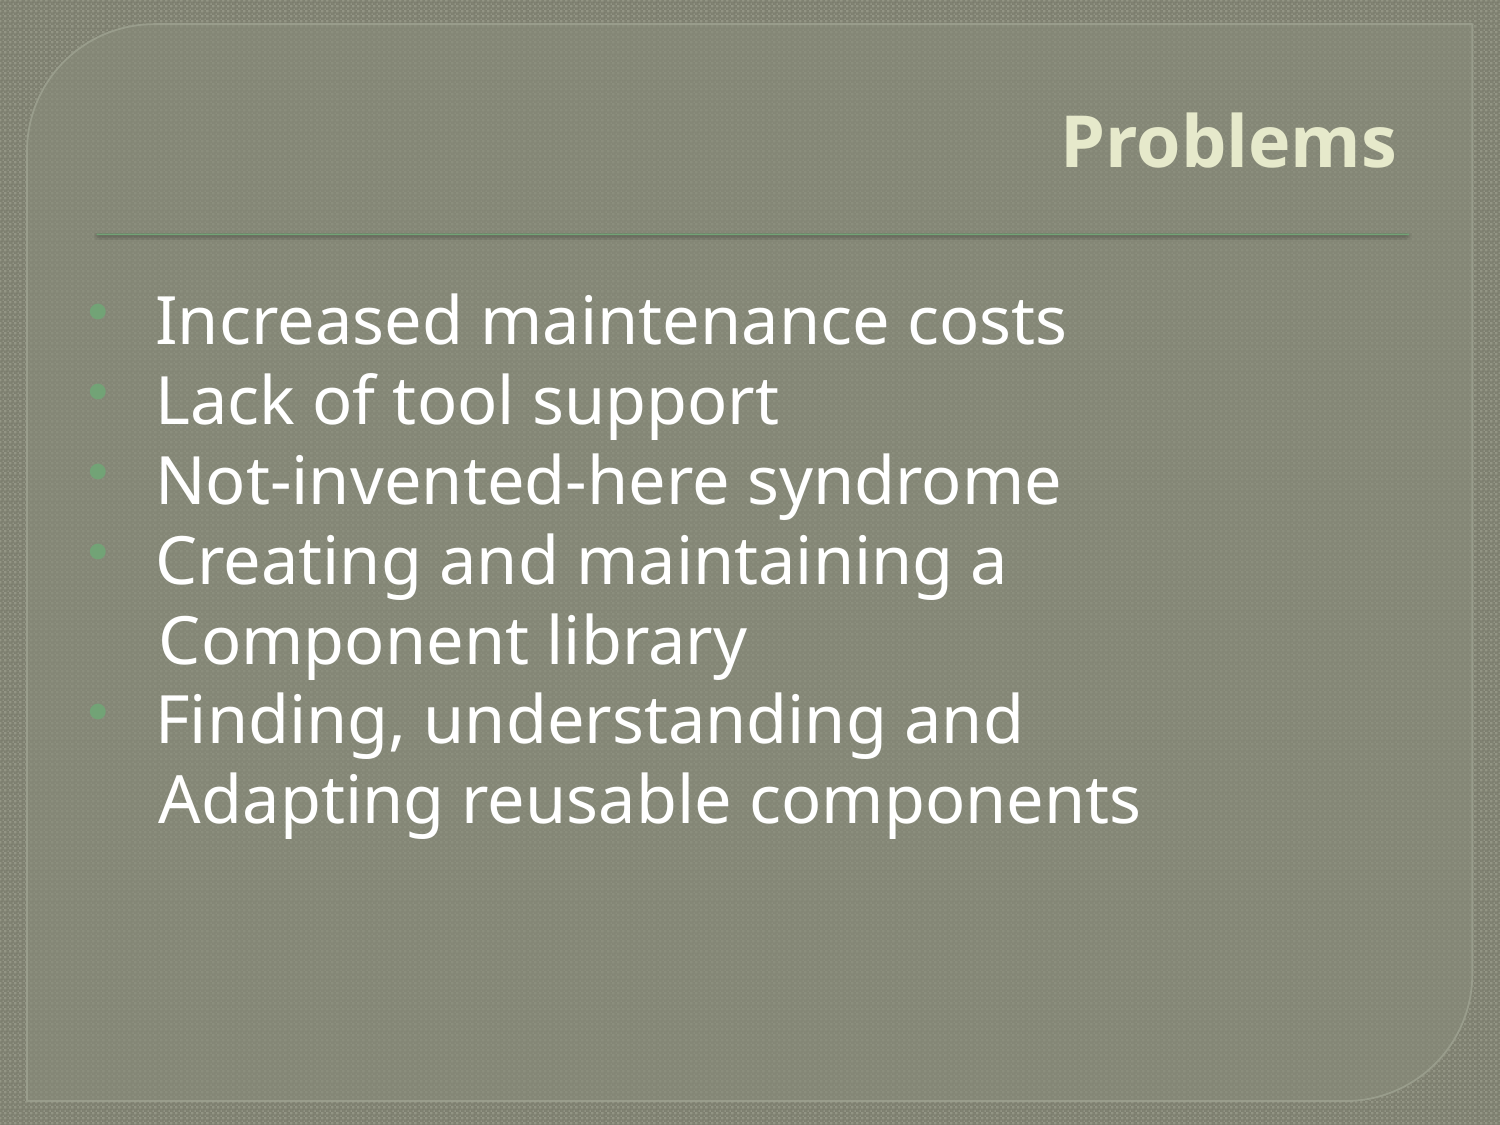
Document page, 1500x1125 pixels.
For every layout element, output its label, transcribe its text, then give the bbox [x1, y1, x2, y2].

title Problems [62, 87, 1413, 275]
list Increased maintenance costs Lack of tool support Not-invented-here syndrome Creating and maintaining a Component library Finding, understanding and Adapting reusable components [74, 269, 1426, 1013]
